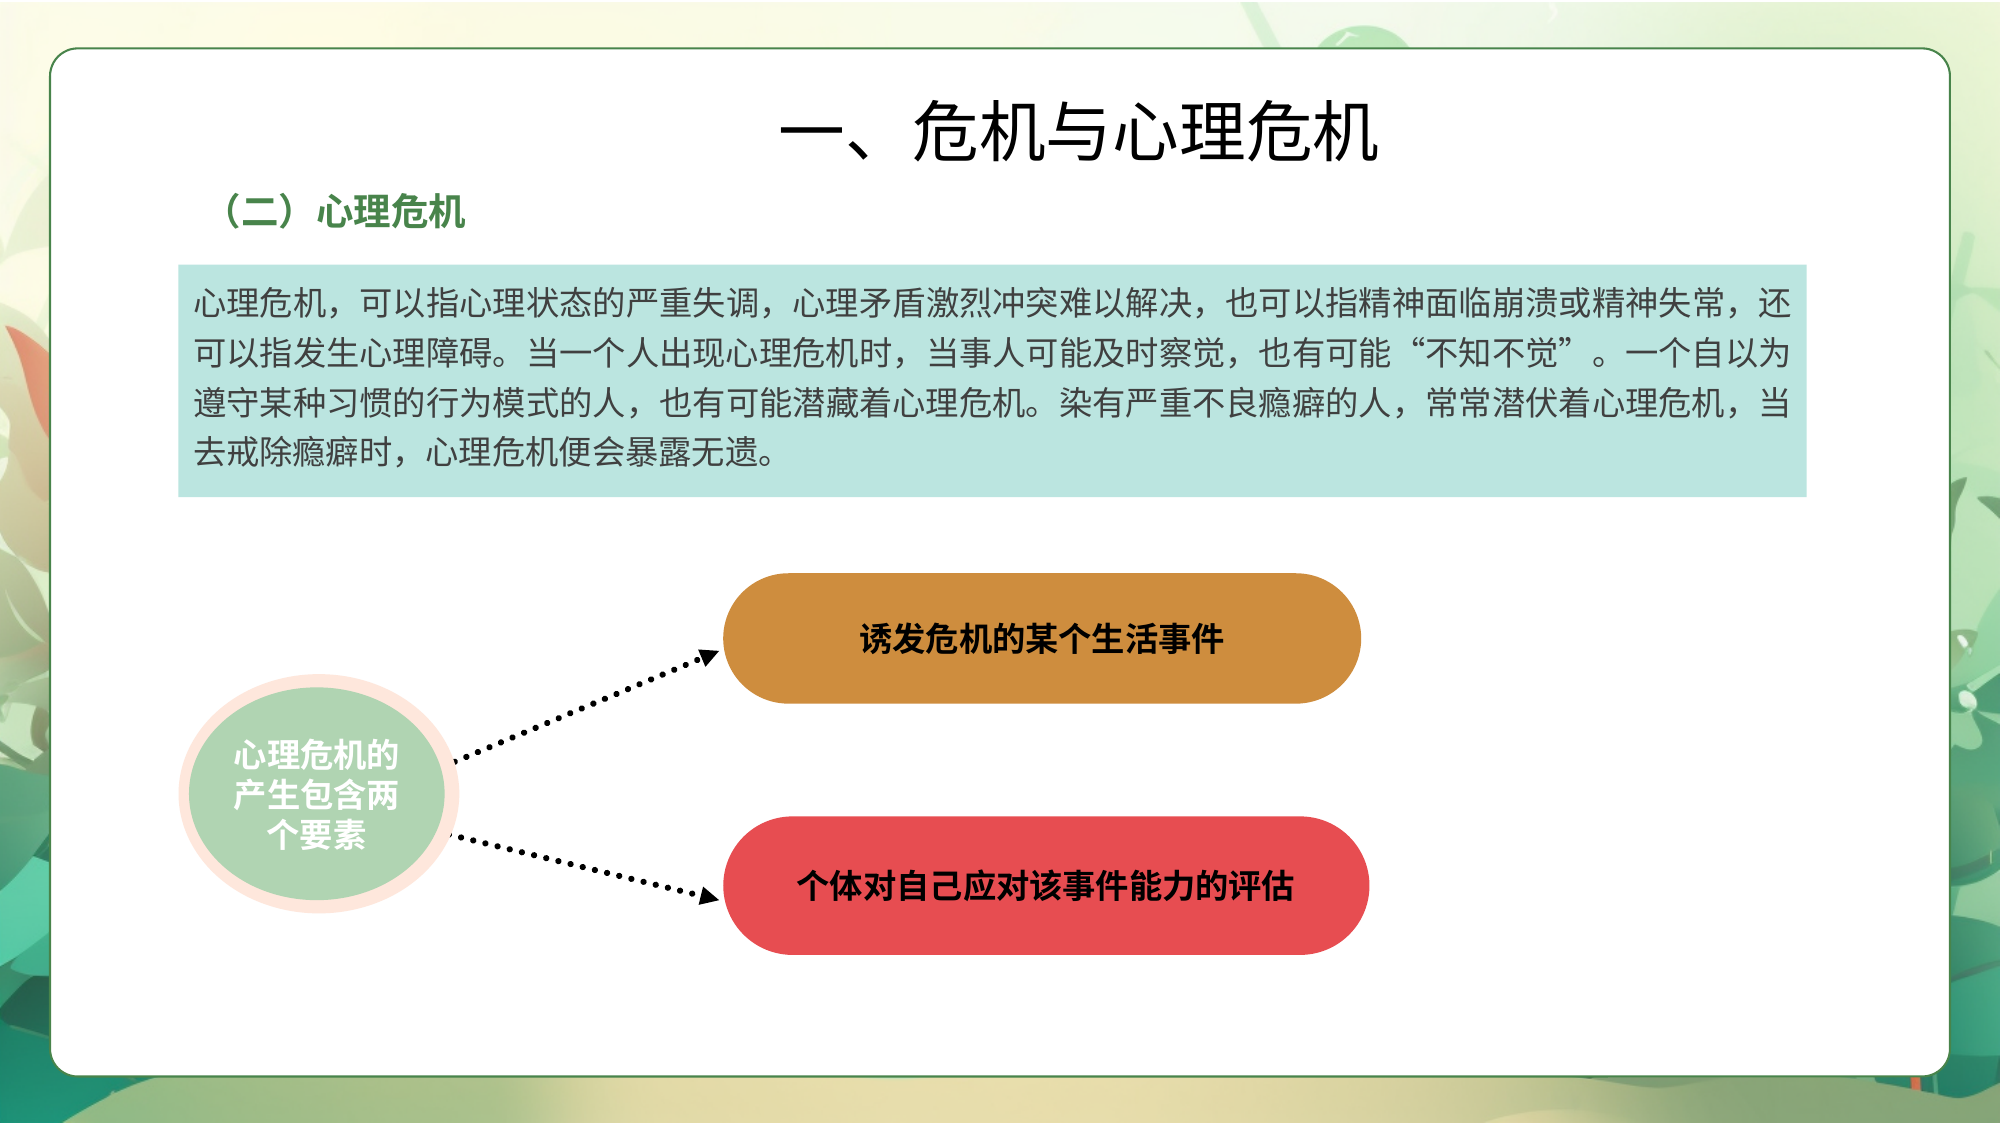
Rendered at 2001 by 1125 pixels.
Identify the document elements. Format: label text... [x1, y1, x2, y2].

text_box 诱发危机的某个生活事件 [723, 573, 1362, 704]
text_box 个体对自己应对该事件能力的评估 [723, 816, 1370, 955]
text_box [705, 891, 720, 904]
text_box 心理危机的产生包含两个要素 [187, 686, 446, 902]
text_box 一、危机与心理危机 [459, 82, 1700, 177]
text_box [178, 674, 460, 914]
text_box 心理危机，可以指心理状态的严重失调，心理矛盾激烈冲突难以解决，也可以指精神面临崩溃或精神失常，还可以指发生心理障碍。当一个人出现心理危机时，当事人可能及时察觉，也有可能“不知不觉”。一个自以为遵守某种习惯的行为模式的人，也有可能潜藏着心理危机。染有严重不良瘾癖的人，常常潜伏着心理危机，当去戒除瘾癖时，心理危机便会暴露无遗。 [178, 264, 1807, 498]
text_box （二）心理危机 [188, 180, 900, 241]
picture [0, 2, 2000, 1123]
text_box [705, 649, 720, 662]
